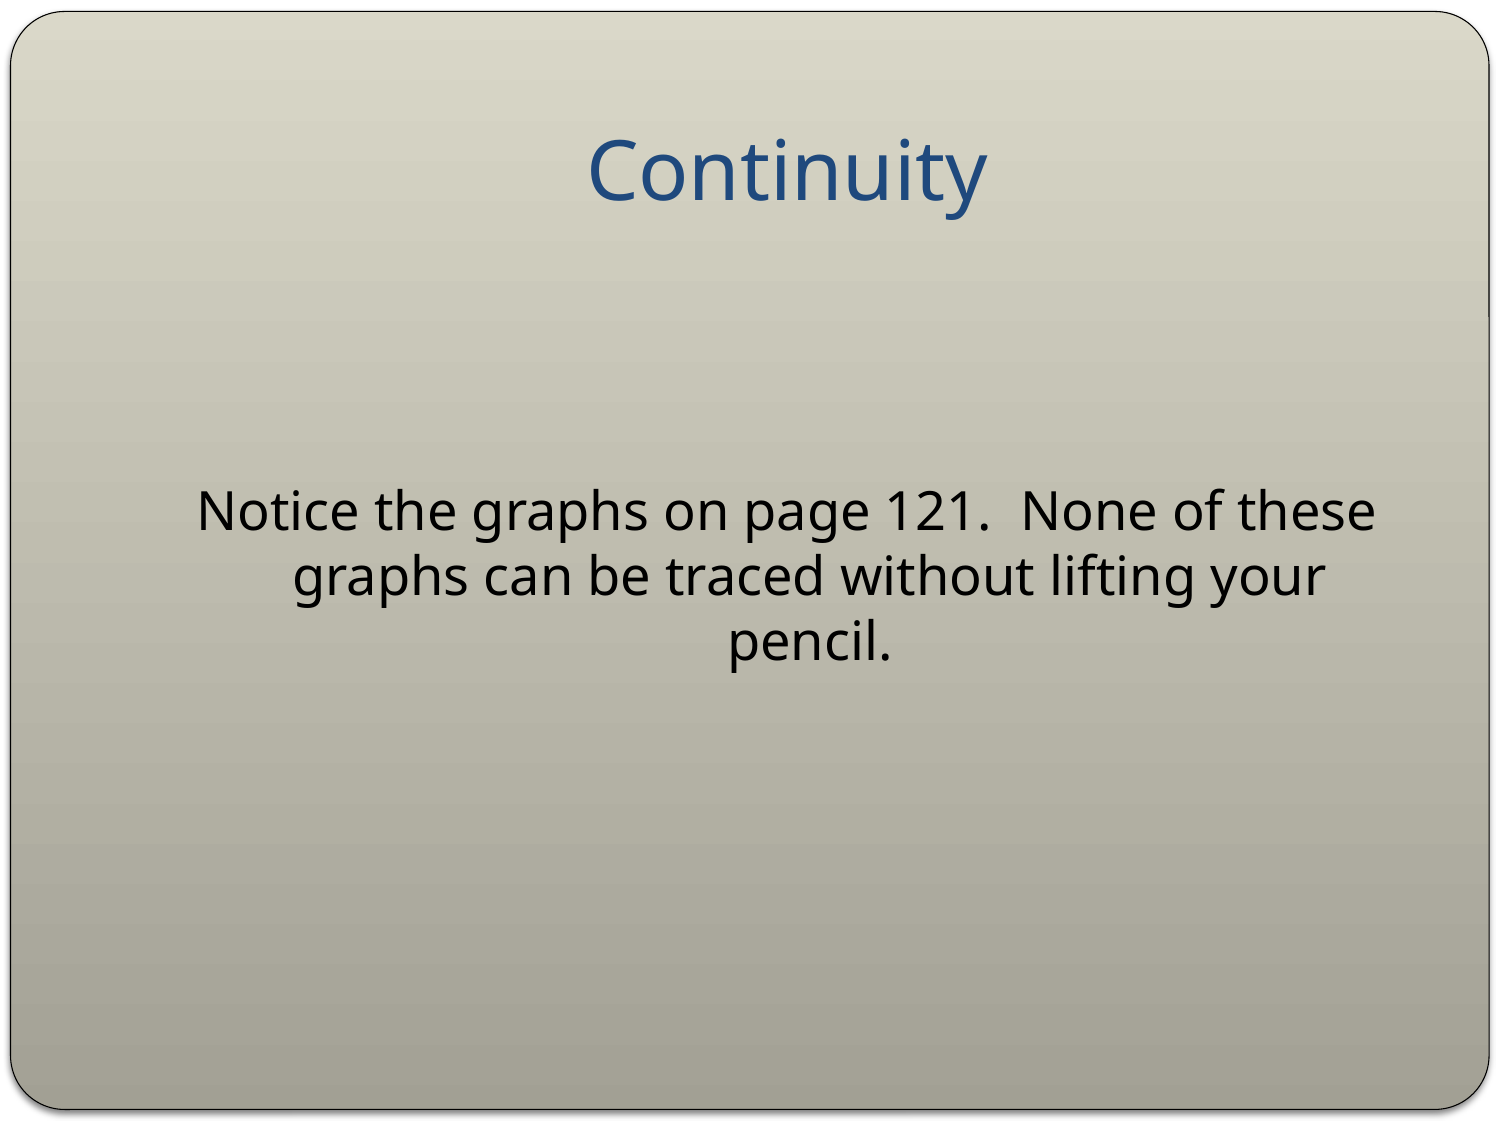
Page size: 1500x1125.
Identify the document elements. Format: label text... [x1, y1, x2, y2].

title Continuity [150, 45, 1425, 233]
list Notice the graphs on page 121. None of these graphs can be traced without lifting your pencil. [150, 237, 1425, 988]
